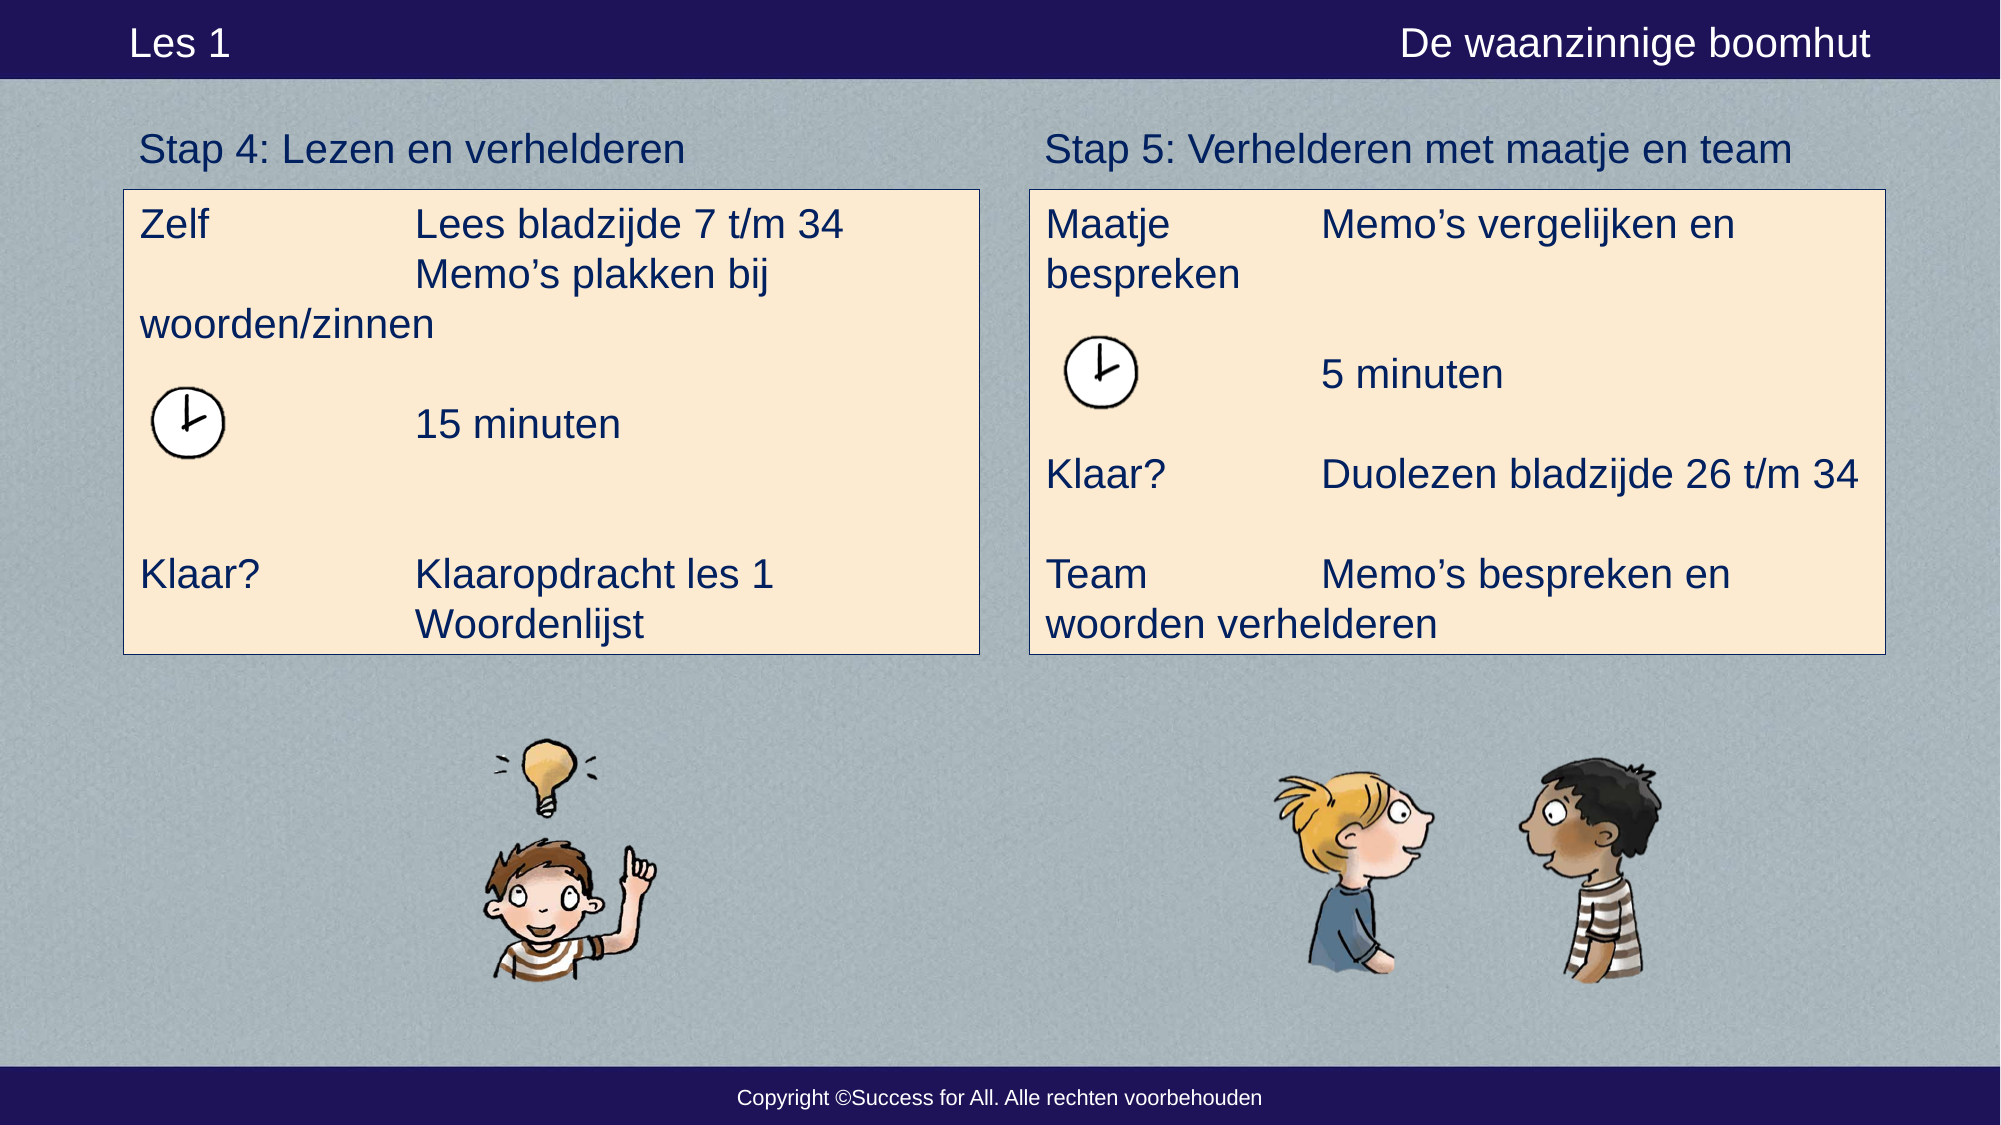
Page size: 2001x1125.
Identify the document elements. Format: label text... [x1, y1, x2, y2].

text_box Maatje Memo’s vergelijken en bespreken 5 minuten Klaar? Duolezen bladzijde 26 t/m 34 Team Memo’s bespreken en woorden verhelderen [1029, 189, 1886, 655]
text_box Copyright ©Success for All. Alle rechten voorbehouden [0, 1076, 2000, 1125]
text_box Stap 5: Verhelderen met maatje en team [1029, 114, 1822, 180]
text_box Zelf Lees bladzijde 7 t/m 34 Memo’s plakken bij woorden/zinnen 15 minuten Klaar? Klaaropdracht les 1 Woordenlijst [123, 189, 980, 655]
text_box Les 1 [114, 8, 354, 73]
picture [0, 0, 2001, 1125]
text_box De waanzinnige boomhut [999, 8, 1886, 73]
text_box Stap 4: Lezen en verhelderen [123, 114, 916, 180]
